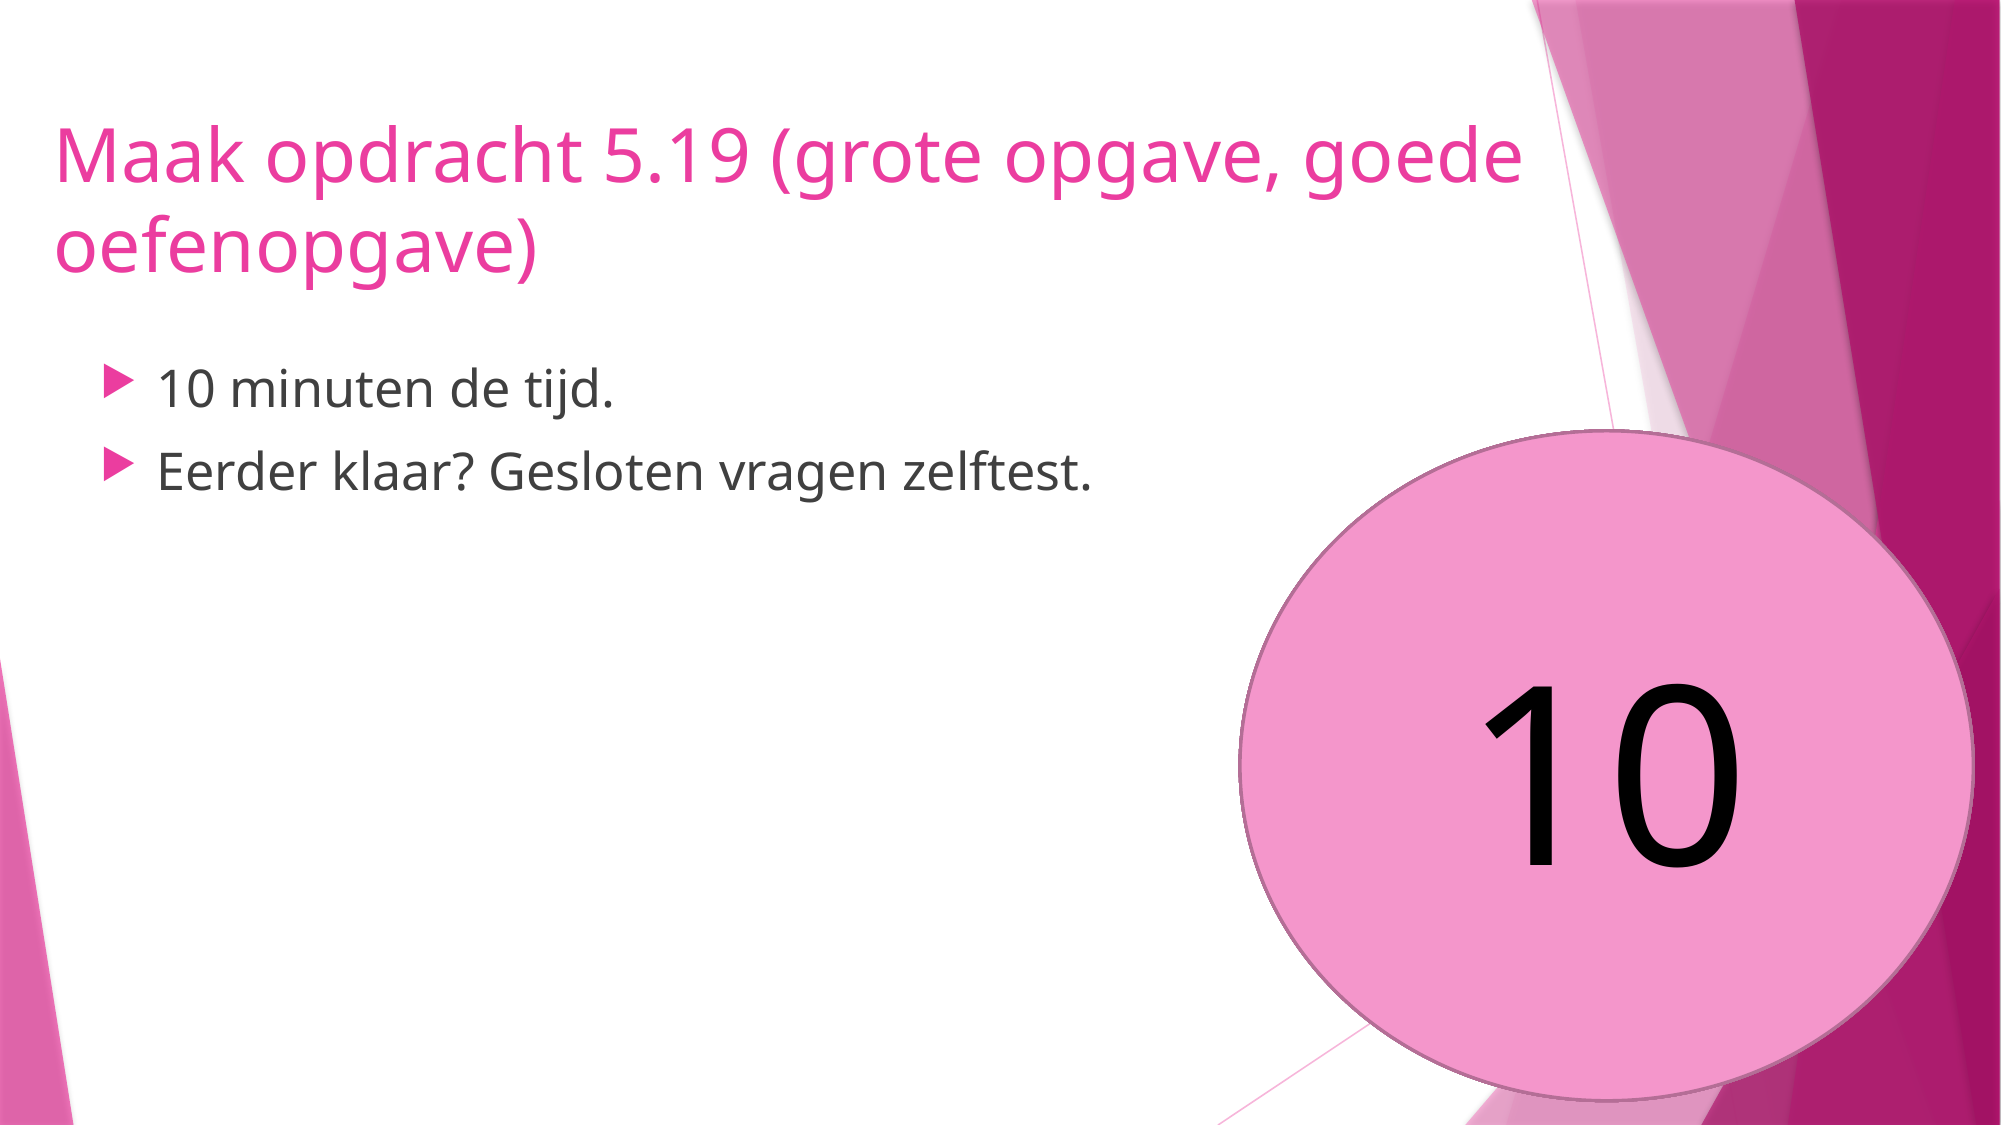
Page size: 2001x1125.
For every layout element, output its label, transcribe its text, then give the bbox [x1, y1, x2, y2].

list 10 minuten de tijd. Eerder klaar? Gesloten vragen zelftest. [85, 348, 1290, 1125]
title Maak opdracht 5.19 (grote opgave, goede oefenopgave) [38, 99, 1614, 317]
text_box 10 [1238, 429, 1975, 1103]
